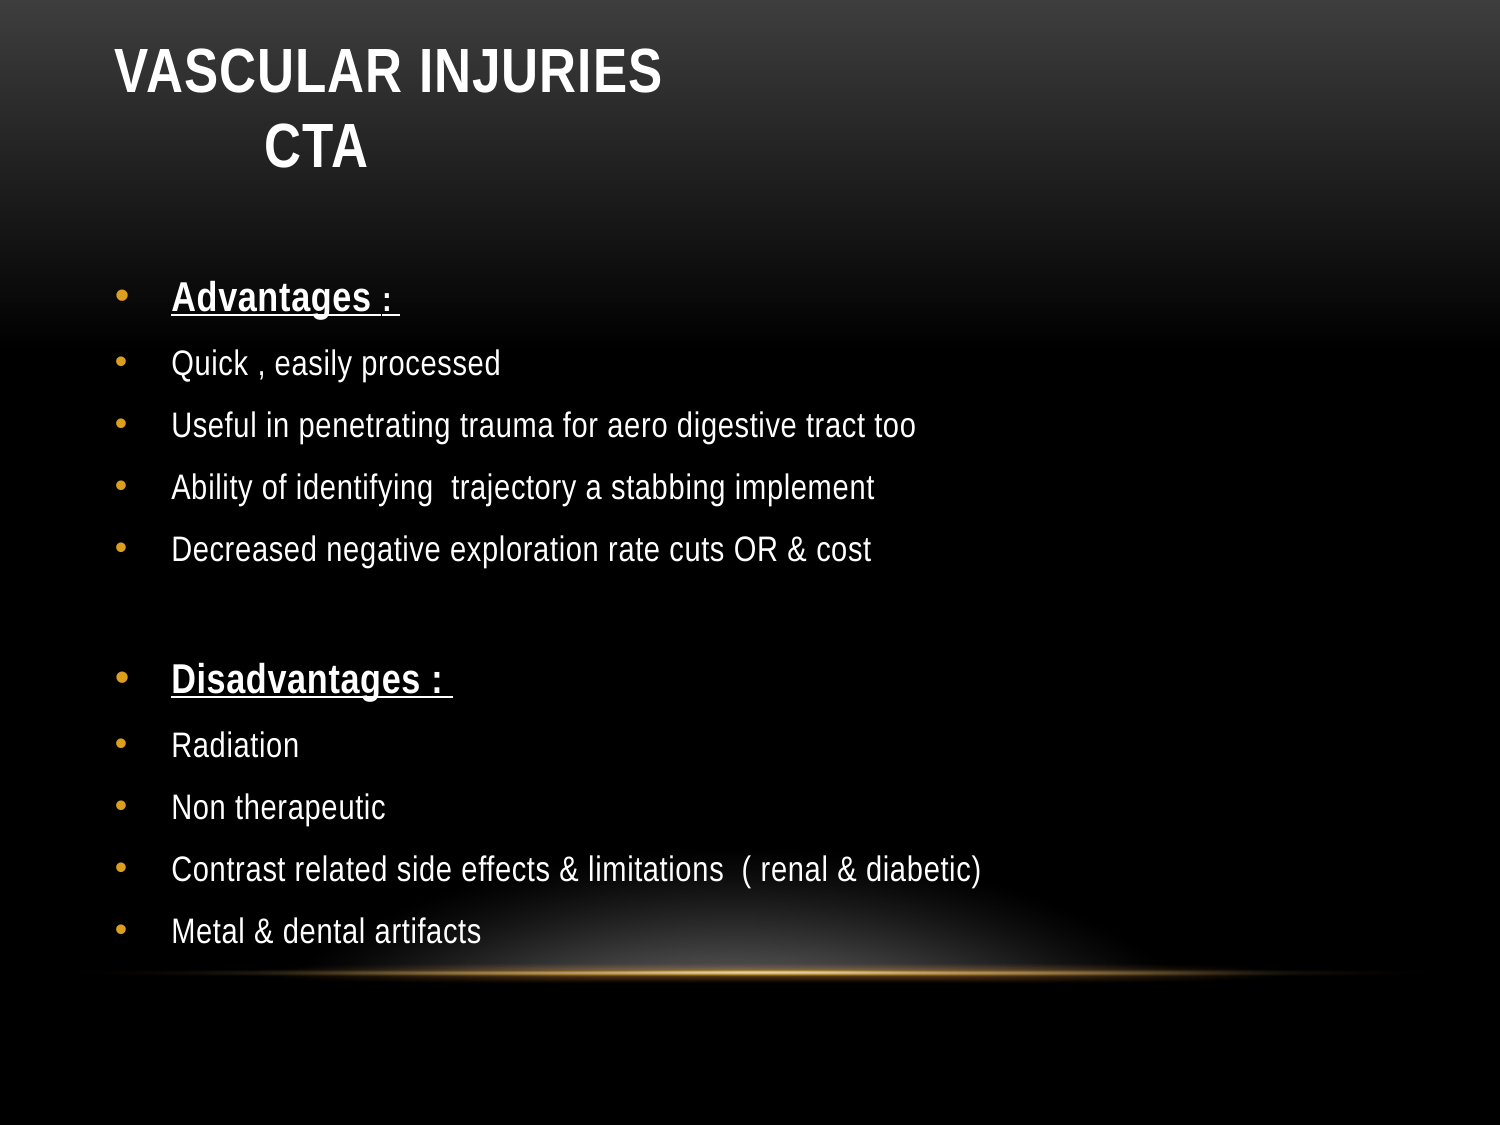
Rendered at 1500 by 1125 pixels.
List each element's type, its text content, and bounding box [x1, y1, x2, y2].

list Advantages : Quick , easily processed Useful in penetrating trauma for aero digestive tract too Ability of identifying trajectory a stabbing implement Decreased negative exploration rate cuts OR & cost Disadvantages : Radiation Non therapeutic Contrast related side effects & limitations ( renal & diabetic) Metal & dental artifacts [99, 262, 1400, 1063]
title Vascular injuries CTA [99, 75, 1400, 262]
picture [0, 0, 1500, 1125]
